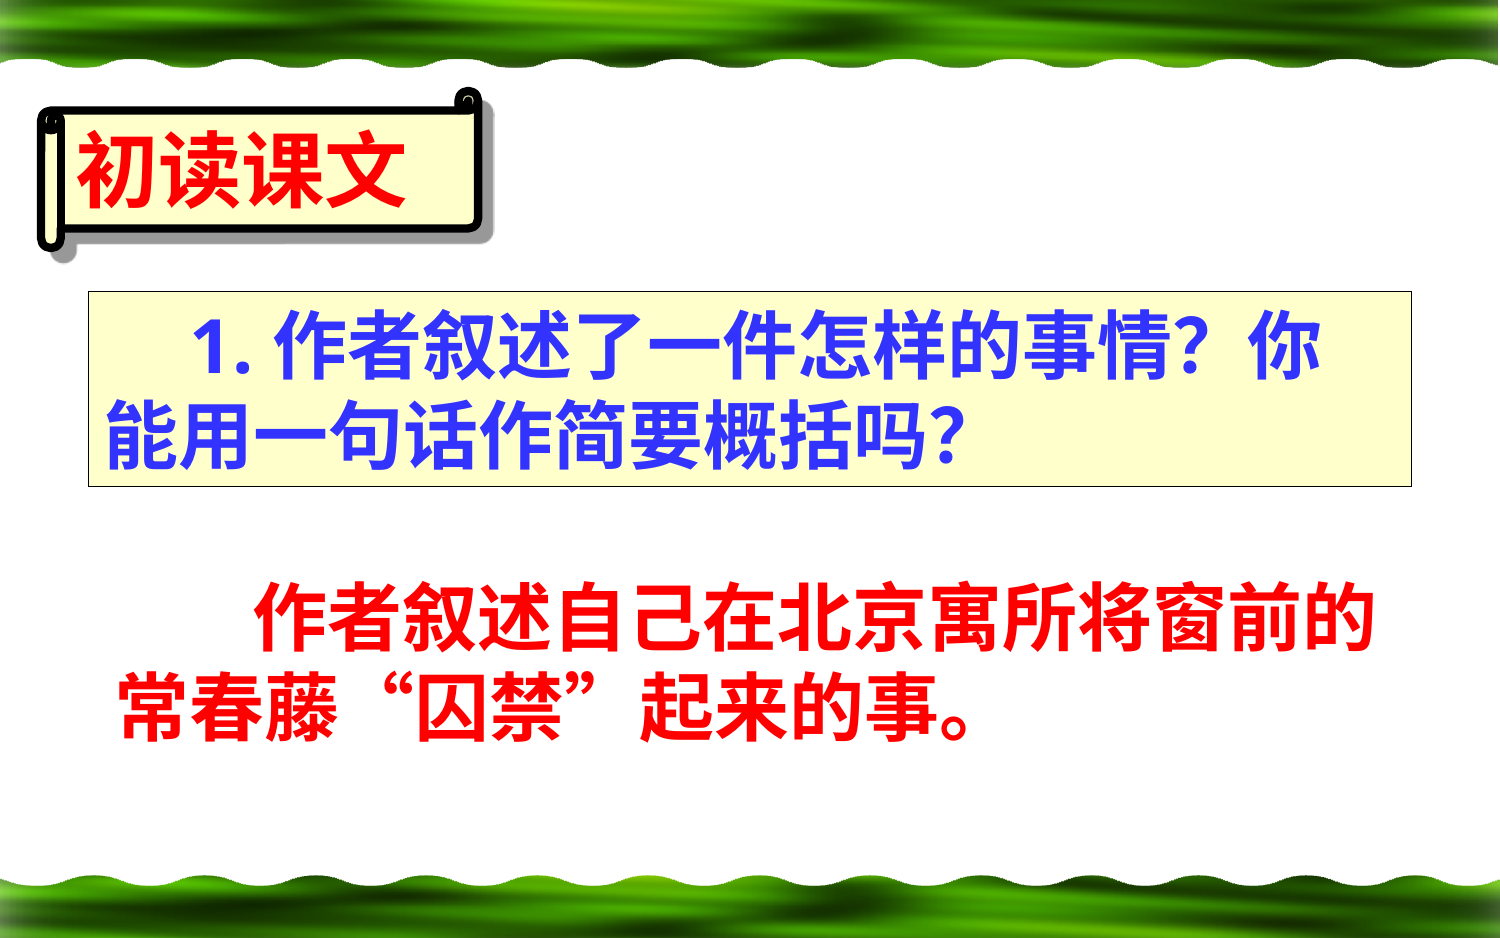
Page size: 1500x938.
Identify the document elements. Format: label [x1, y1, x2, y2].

text_box [0, 0, 1500, 938]
